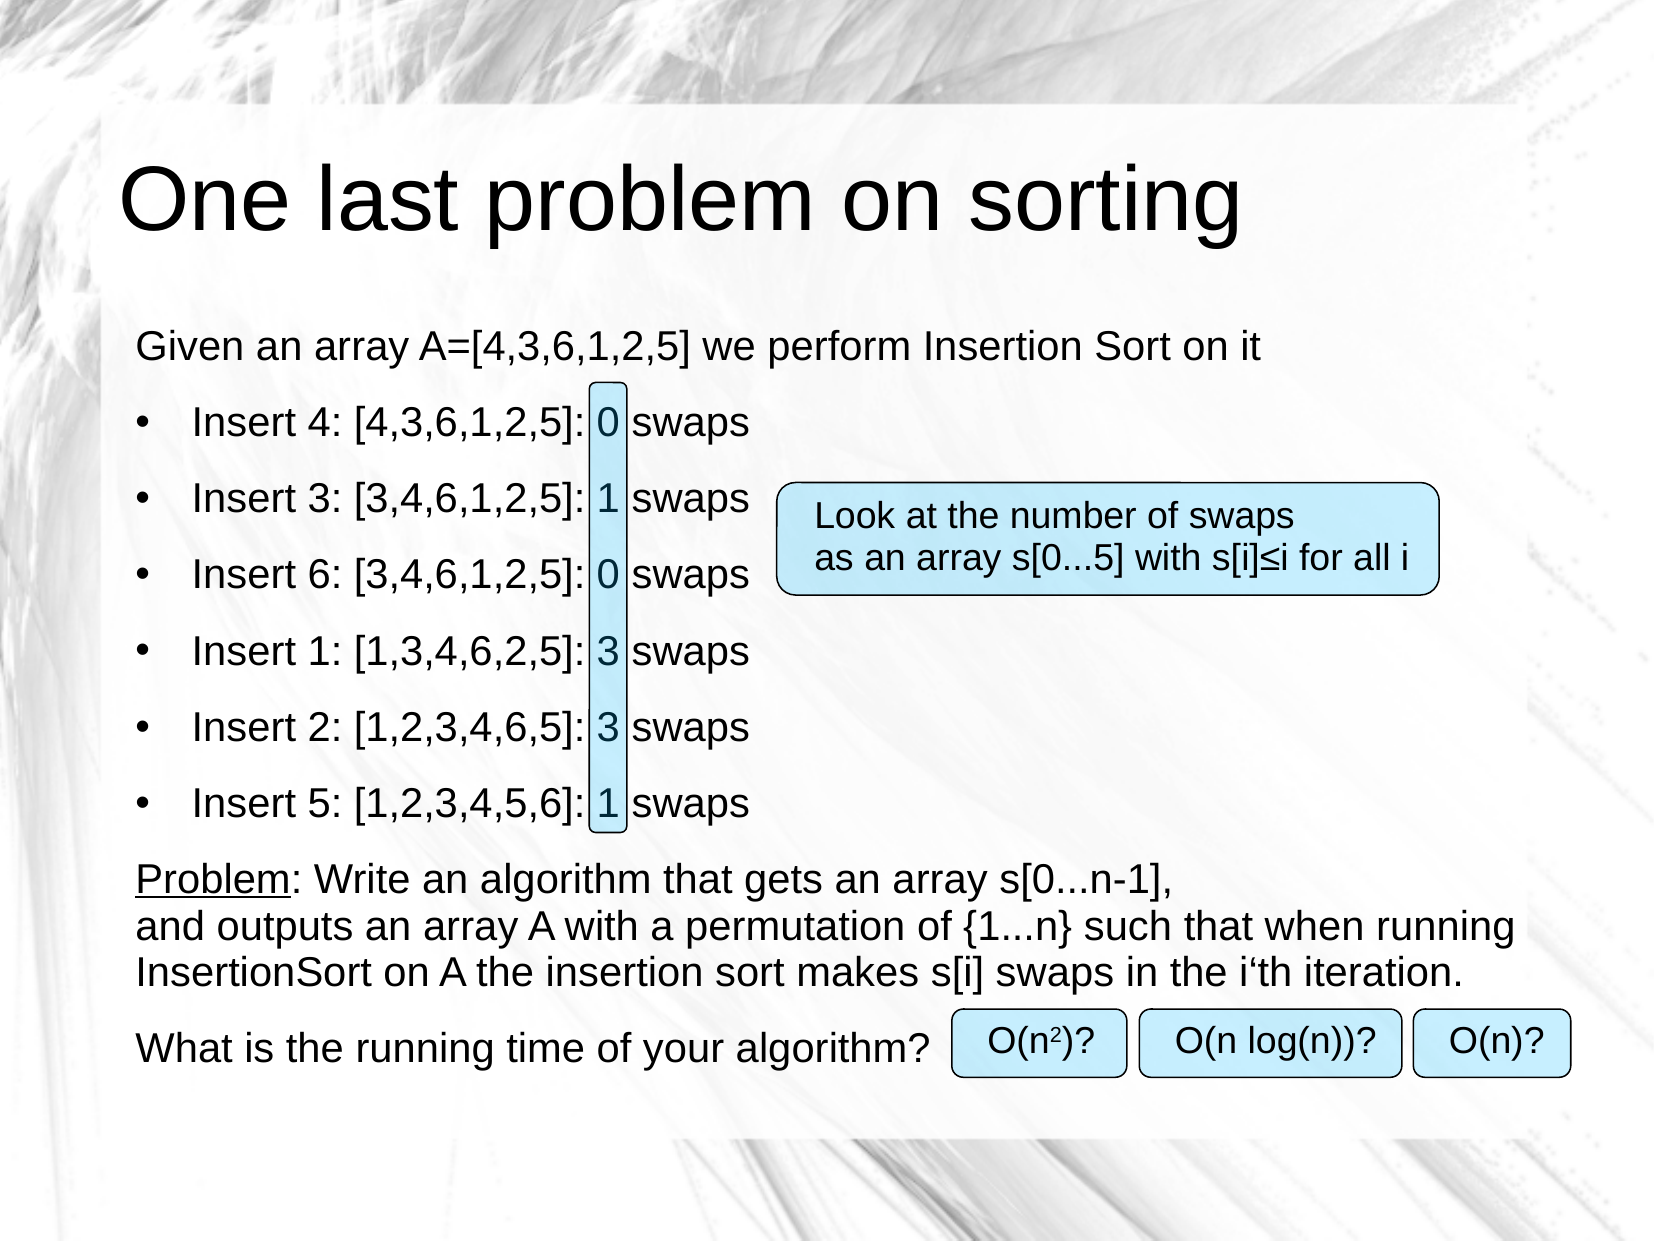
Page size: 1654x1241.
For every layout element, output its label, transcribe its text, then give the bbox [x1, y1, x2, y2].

picture [0, 0, 1654, 1241]
text_box O(n2)? [951, 1009, 1127, 1078]
text_box O(n)? [1413, 1009, 1571, 1078]
text_box Look at the number of swaps as an array s[0...5] with s[i]≤i for all i [776, 482, 1440, 596]
title One last problem on sorting [118, 93, 1506, 299]
text_box [589, 382, 627, 833]
list Given an array A=[4,3,6,1,2,5] we perform Insertion Sort on it Insert 4: [4,3,6,1,2,5]: 0 swaps Insert 3: [3,4,6,1,2,5]: 1 swaps Insert 6: [3,4,6,1,2,5]: 0 swaps Insert 1: [1,3,4,6,2,5]: 3 swaps Insert 2: [1,2,3,4,6,5]: 3 swaps Insert 5: [1,2,3,4,5,6]: 1 swaps Problem: Write an algorithm that gets an array s[0...n-1], and outputs an array A with a permutation of {1...n} such that when running InsertionSort on A the insertion sort makes s[i] swaps in the i‘th iteration. What is the running time of your algorithm? [118, 319, 1571, 1109]
text_box O(n log(n))? [1139, 1009, 1402, 1078]
